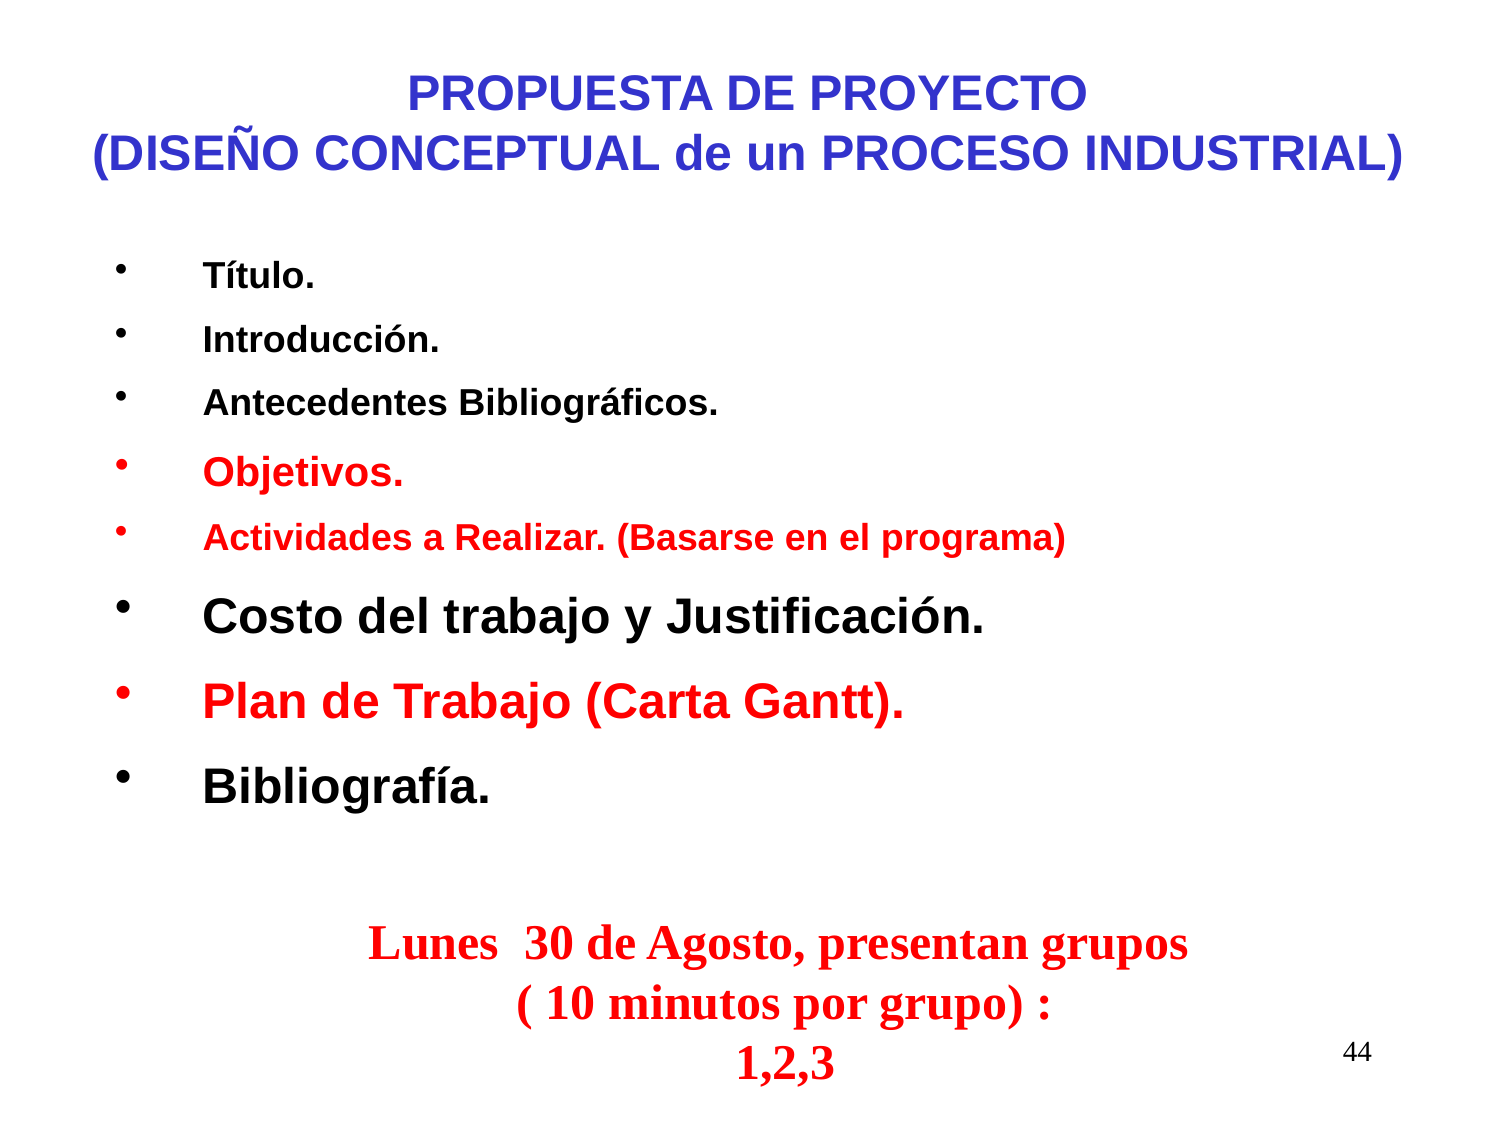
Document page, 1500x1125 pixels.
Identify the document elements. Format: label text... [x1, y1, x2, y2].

text_box Lunes 30 de Agosto, presentan grupos ( 10 minutos por grupo) : 1,2,3 [222, 902, 1348, 1098]
text_box PROPUESTA DE PROYECTO (DISEÑO CONCEPTUAL de un PROCESO INDUSTRIAL) [77, 52, 1420, 188]
text_box Título. Introducción. Antecedentes Bibliográficos. Objetivos. Actividades a Realizar. (Basarse en el programa) Costo del trabajo y Justificación. Plan de Trabajo (Carta Gantt). Bibliografía. [100, 243, 1400, 821]
slide_number 44 [1074, 1024, 1388, 1101]
